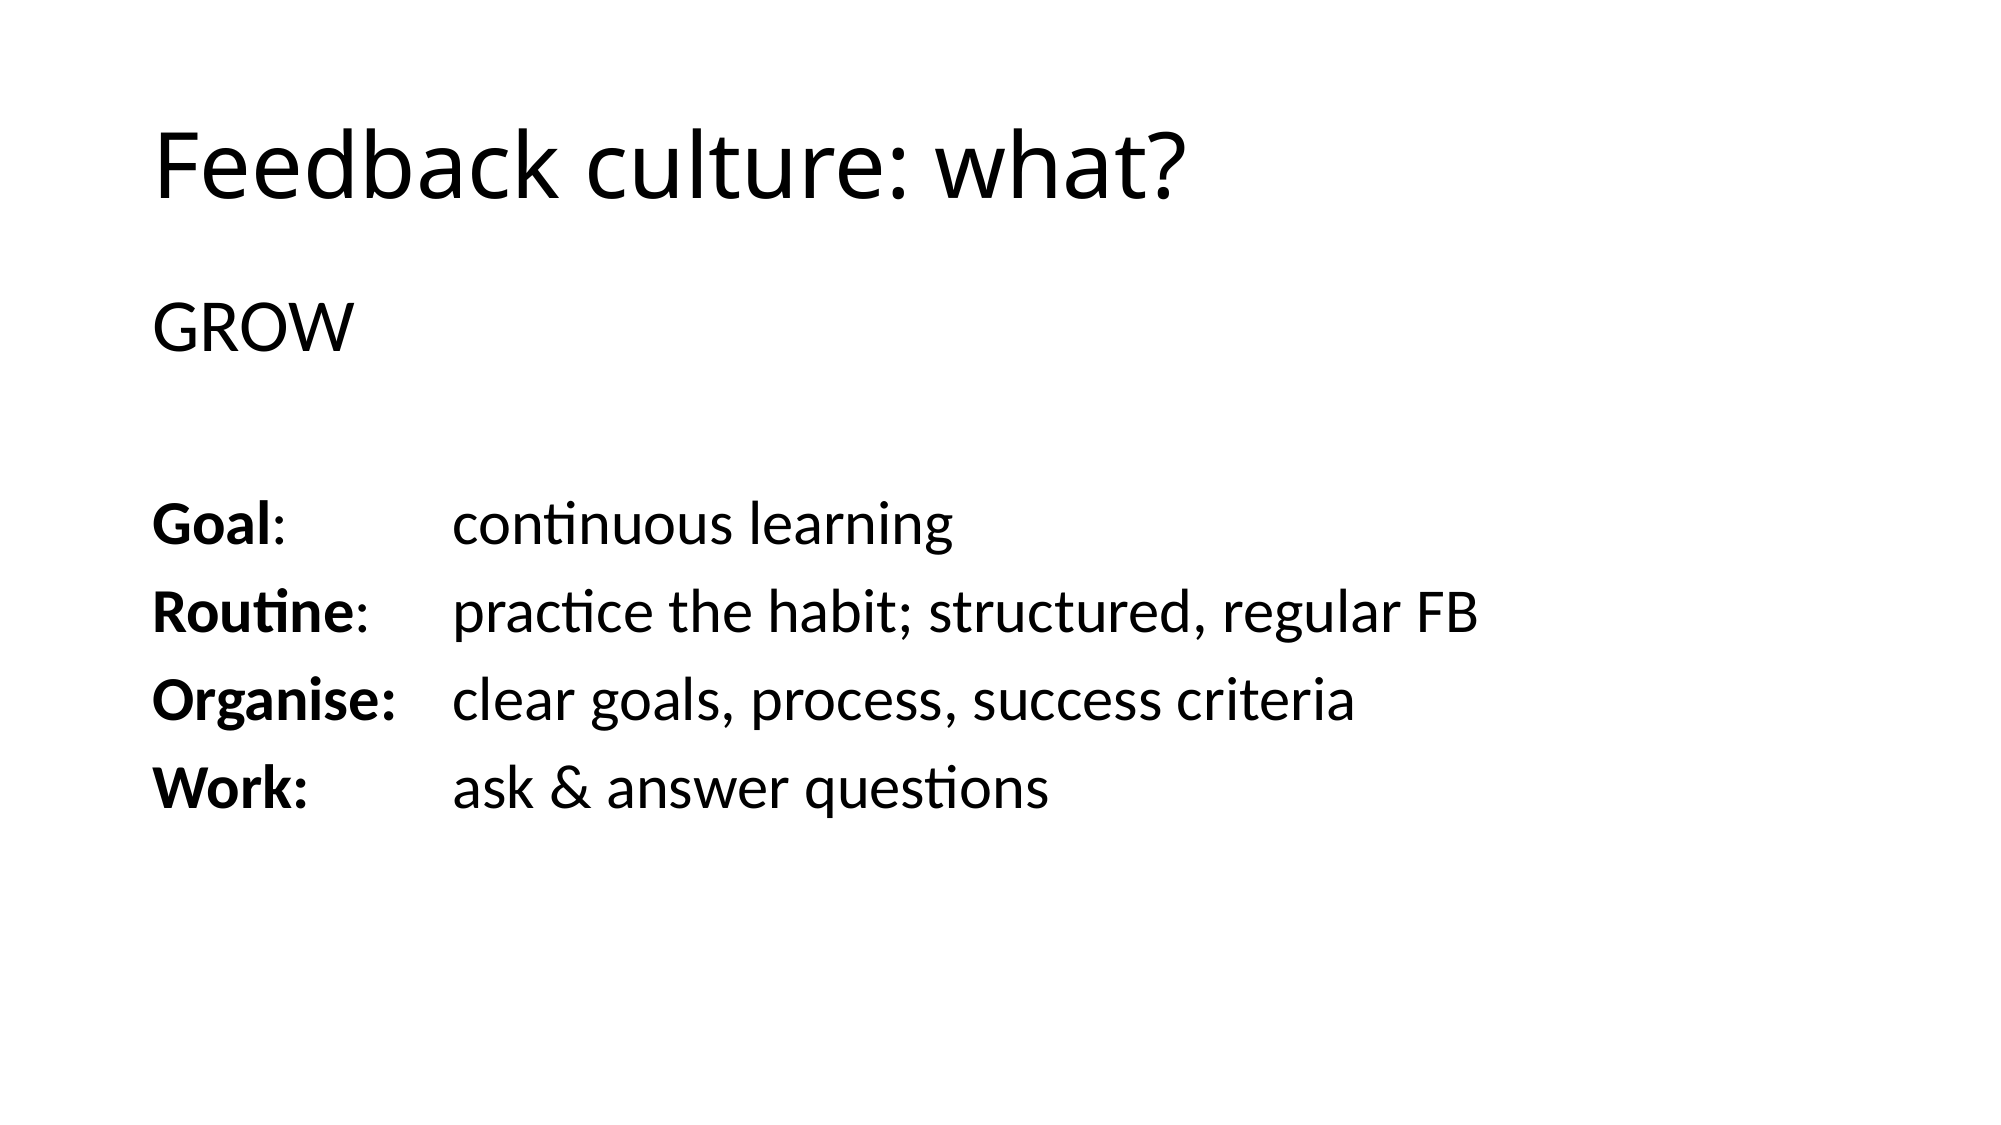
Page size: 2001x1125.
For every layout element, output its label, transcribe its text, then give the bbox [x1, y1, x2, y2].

list GROW Goal: continuous learning Routine: practice the habit; structured, regular FB Organise: clear goals, process, success criteria Work: ask & answer questions [137, 279, 1863, 993]
title Feedback culture: what? [137, 59, 1863, 278]
